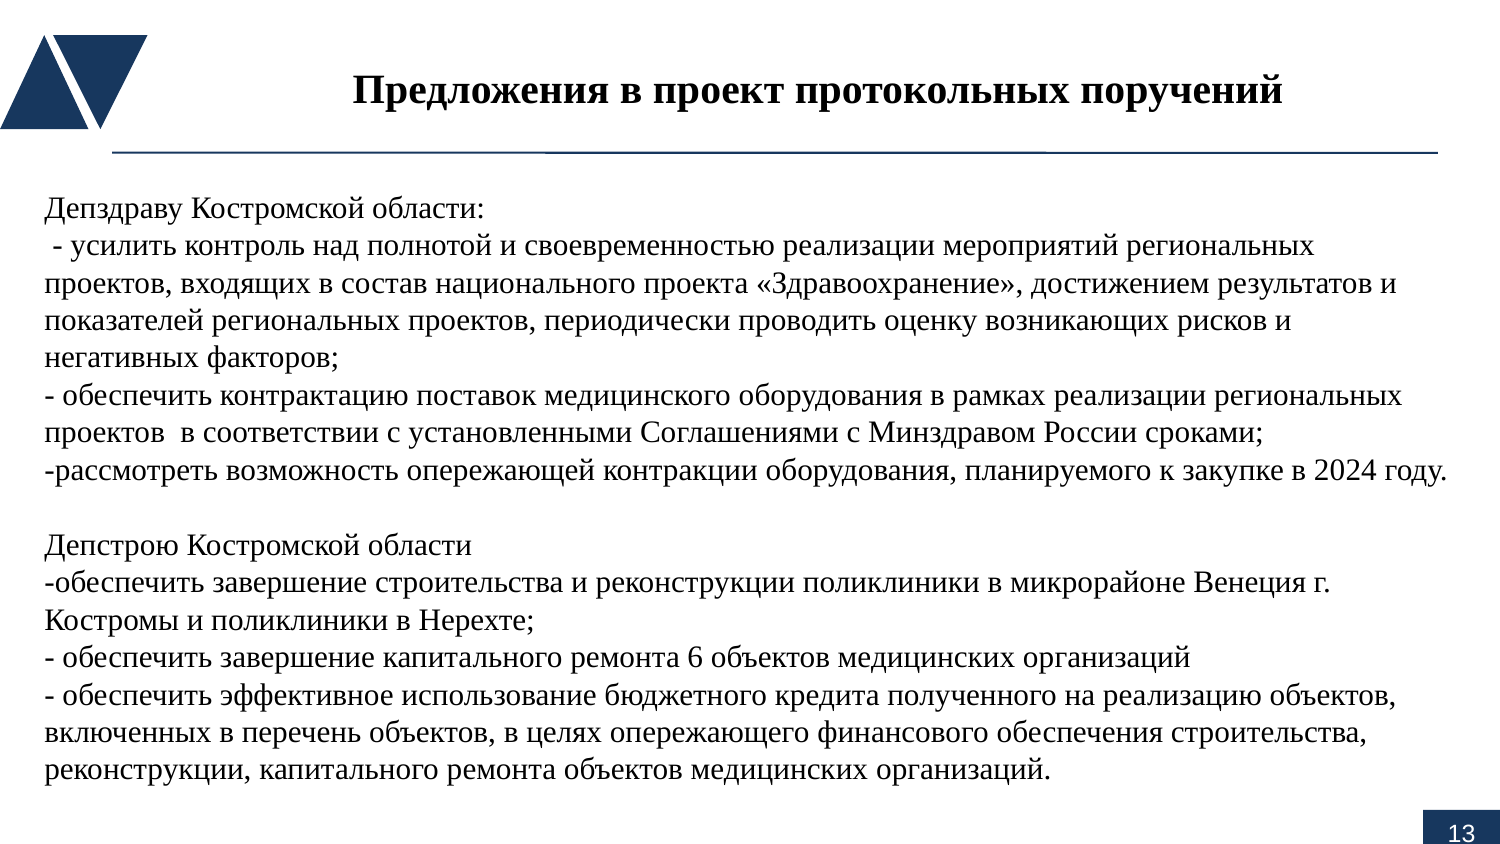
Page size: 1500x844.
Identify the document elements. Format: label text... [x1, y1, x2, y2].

text_box [51, 32, 150, 132]
text_box 13 [1423, 809, 1500, 844]
title Предложения в проект протокольных поручений [135, 0, 1500, 175]
text_box [0, 33, 91, 132]
text_box Депздраву Костромской области: - усилить контроль над полнотой и своевременностью реализации мероприятий региональных проектов, входящих в состав национального проекта «Здравоохранение», достижением результатов и показателей региональных проектов, периодически проводить оценку возникающих рисков и негативных факторов; - обеспечить контрактацию поставок медицинского оборудования в рамках реализации региональных проектов в соответствии с установленными Соглашениями с Минздравом России сроками; -рассмотреть возможность опережающей контракции оборудования, планируемого к закупке в 2024 году. Депстрою Костромской области -обеспечить завершение строительства и реконструкции поликлиники в микрорайоне Венеция г. Костромы и поликлиники в Нерехте; - обеспечить завершение капитального ремонта 6 объектов медицинских организаций - обеспечить эффективное использование бюджетного кредита полученного на реализацию объектов, включенных в перечень объектов, в целях опережающего финансового обеспечения строительства, реконструкции, капитального ремонта объектов медицинских организаций. [29, 179, 1465, 794]
